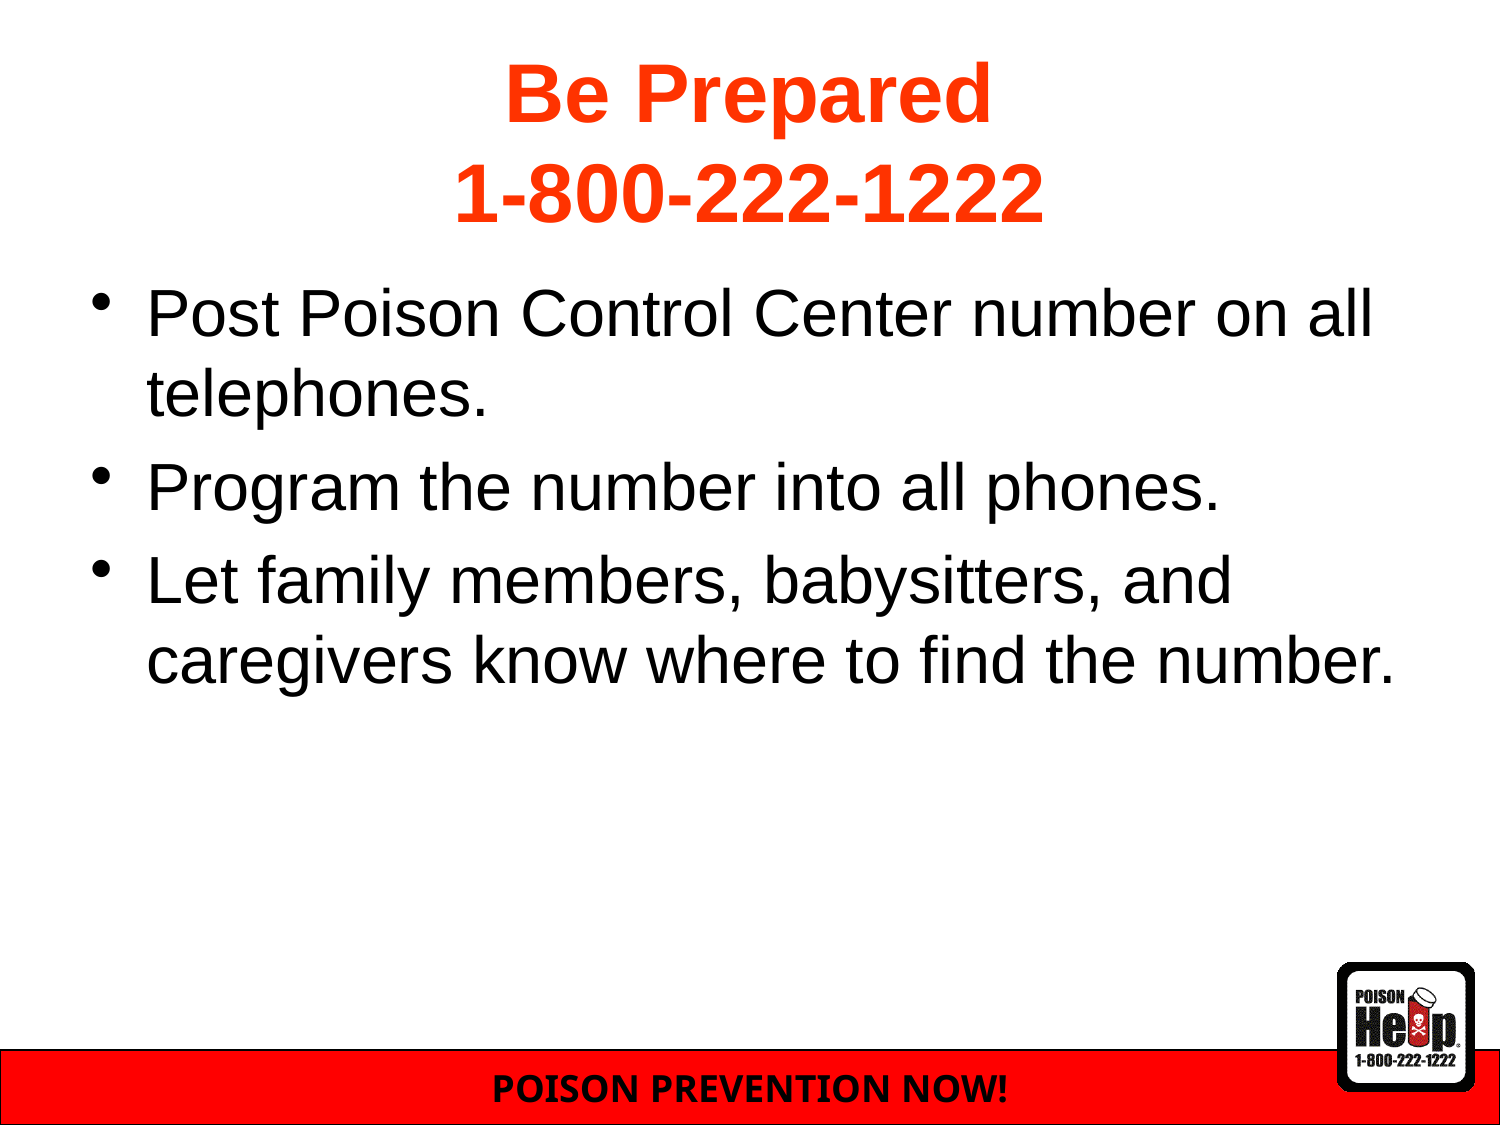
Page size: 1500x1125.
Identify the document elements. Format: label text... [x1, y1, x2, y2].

text_box POISON PREVENTION NOW! [0, 1049, 1500, 1125]
title Be Prepared 1-800-222-1222 [74, 44, 1426, 233]
picture [1337, 962, 1476, 1092]
list Post Poison Control Center number on all telephones. Program the number into all phones. Let family members, babysitters, and caregivers know where to find the number. [74, 262, 1426, 1006]
